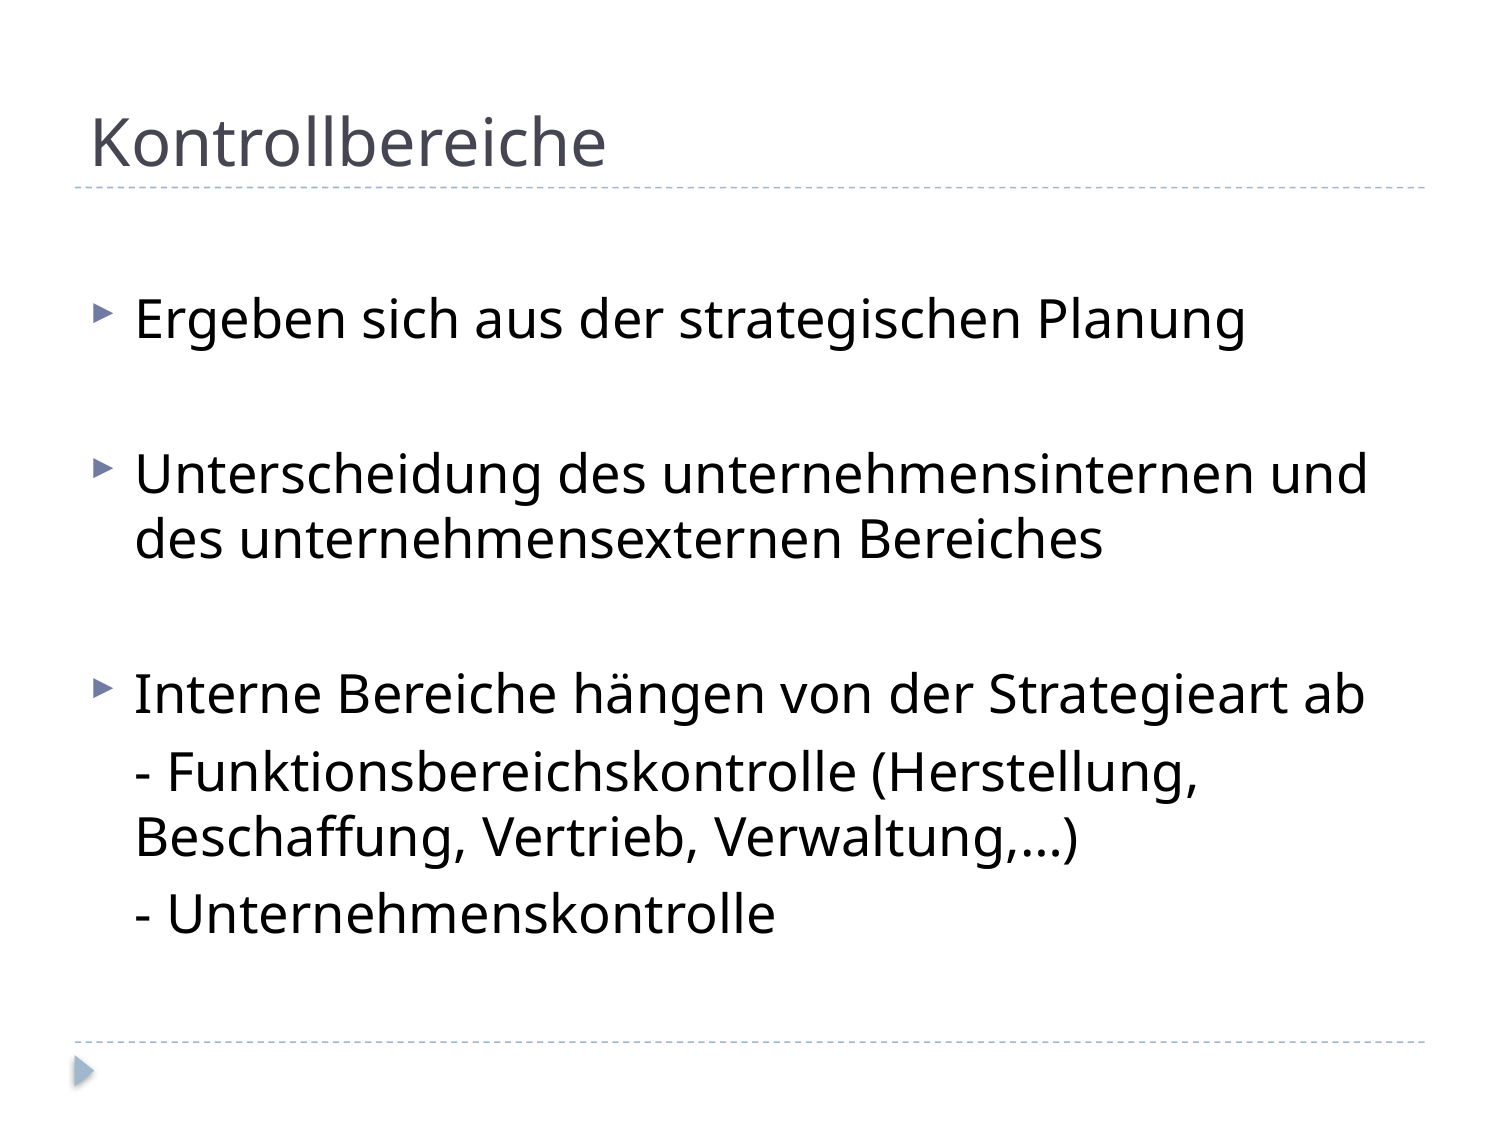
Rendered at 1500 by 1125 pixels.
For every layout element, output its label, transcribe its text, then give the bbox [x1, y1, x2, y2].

list Ergeben sich aus der strategischen Planung Unterscheidung des unternehmensinternen und des unternehmensexternen Bereiches Interne Bereiche hängen von der Strategieart ab - Funktionsbereichskontrolle (Herstellung, Beschaffung, Vertrieb, Verwaltung,…) - Unternehmenskontrolle [75, 200, 1425, 1006]
title Kontrollbereiche [75, 24, 1425, 188]
